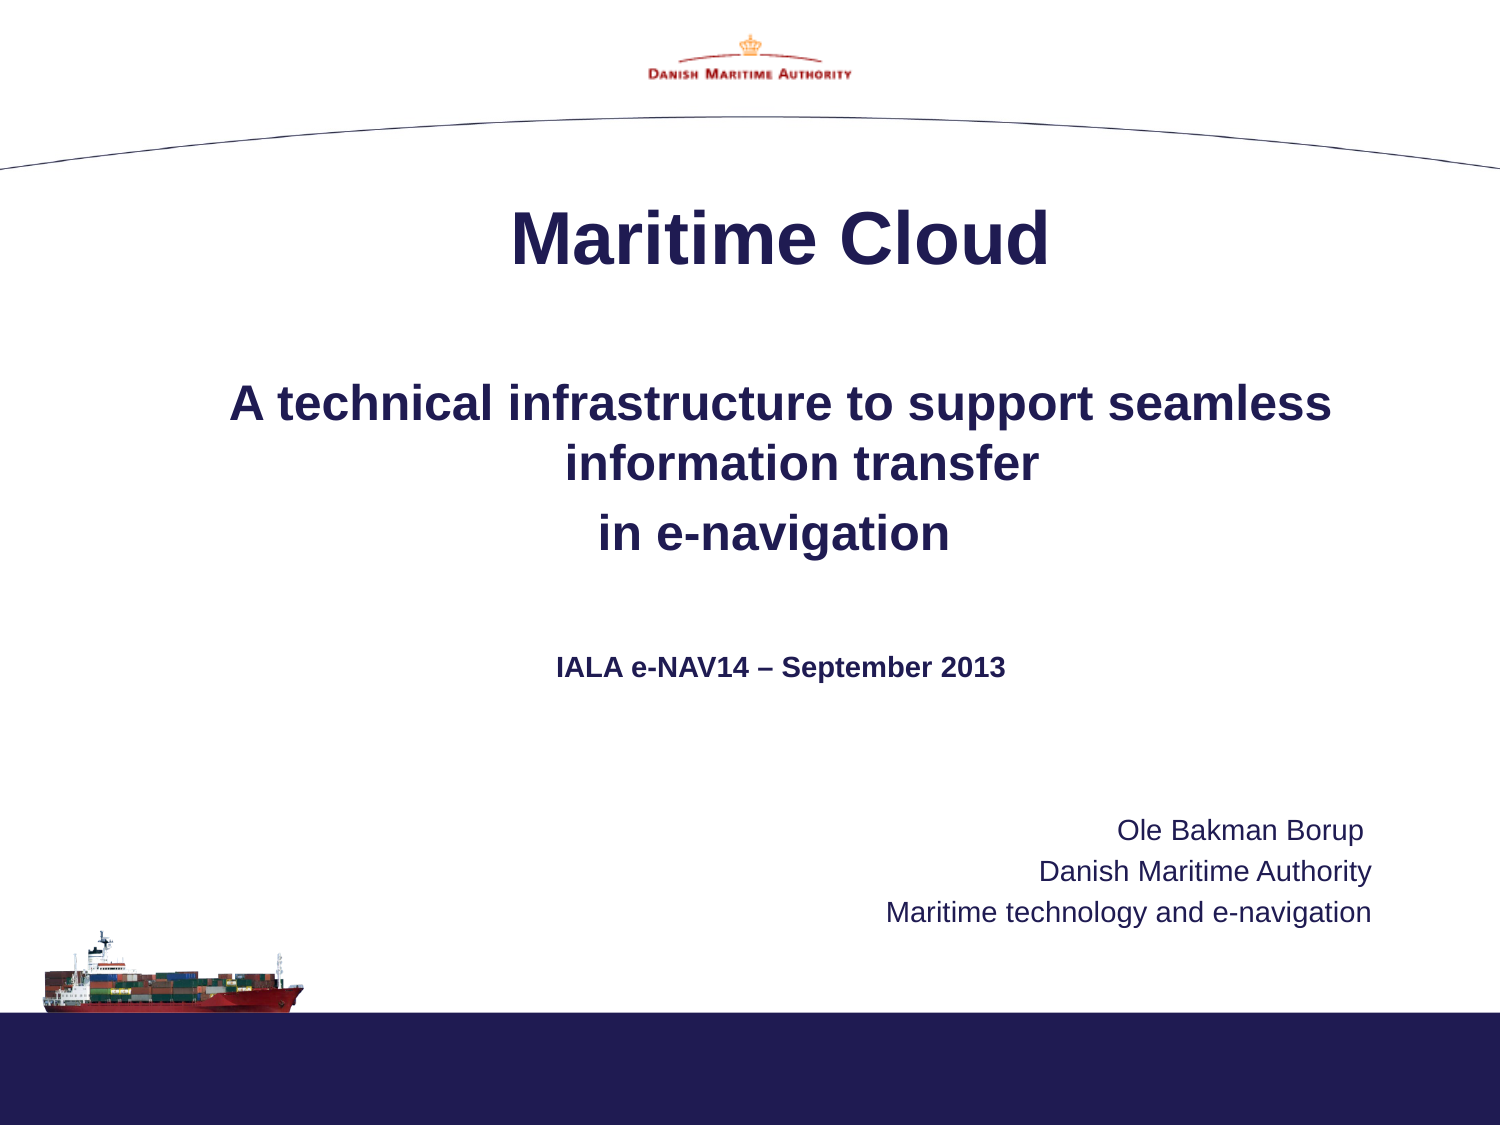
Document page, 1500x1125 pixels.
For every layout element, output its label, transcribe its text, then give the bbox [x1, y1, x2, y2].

picture [0, 29, 1500, 184]
picture [22, 879, 336, 1084]
list Maritime Cloud A technical infrastructure to support seamless information transfer in e-navigation IALA e-NAV14 – September 2013 Ole Bakman Borup Danish Maritime Authority Maritime technology and e-navigation [174, 181, 1388, 953]
